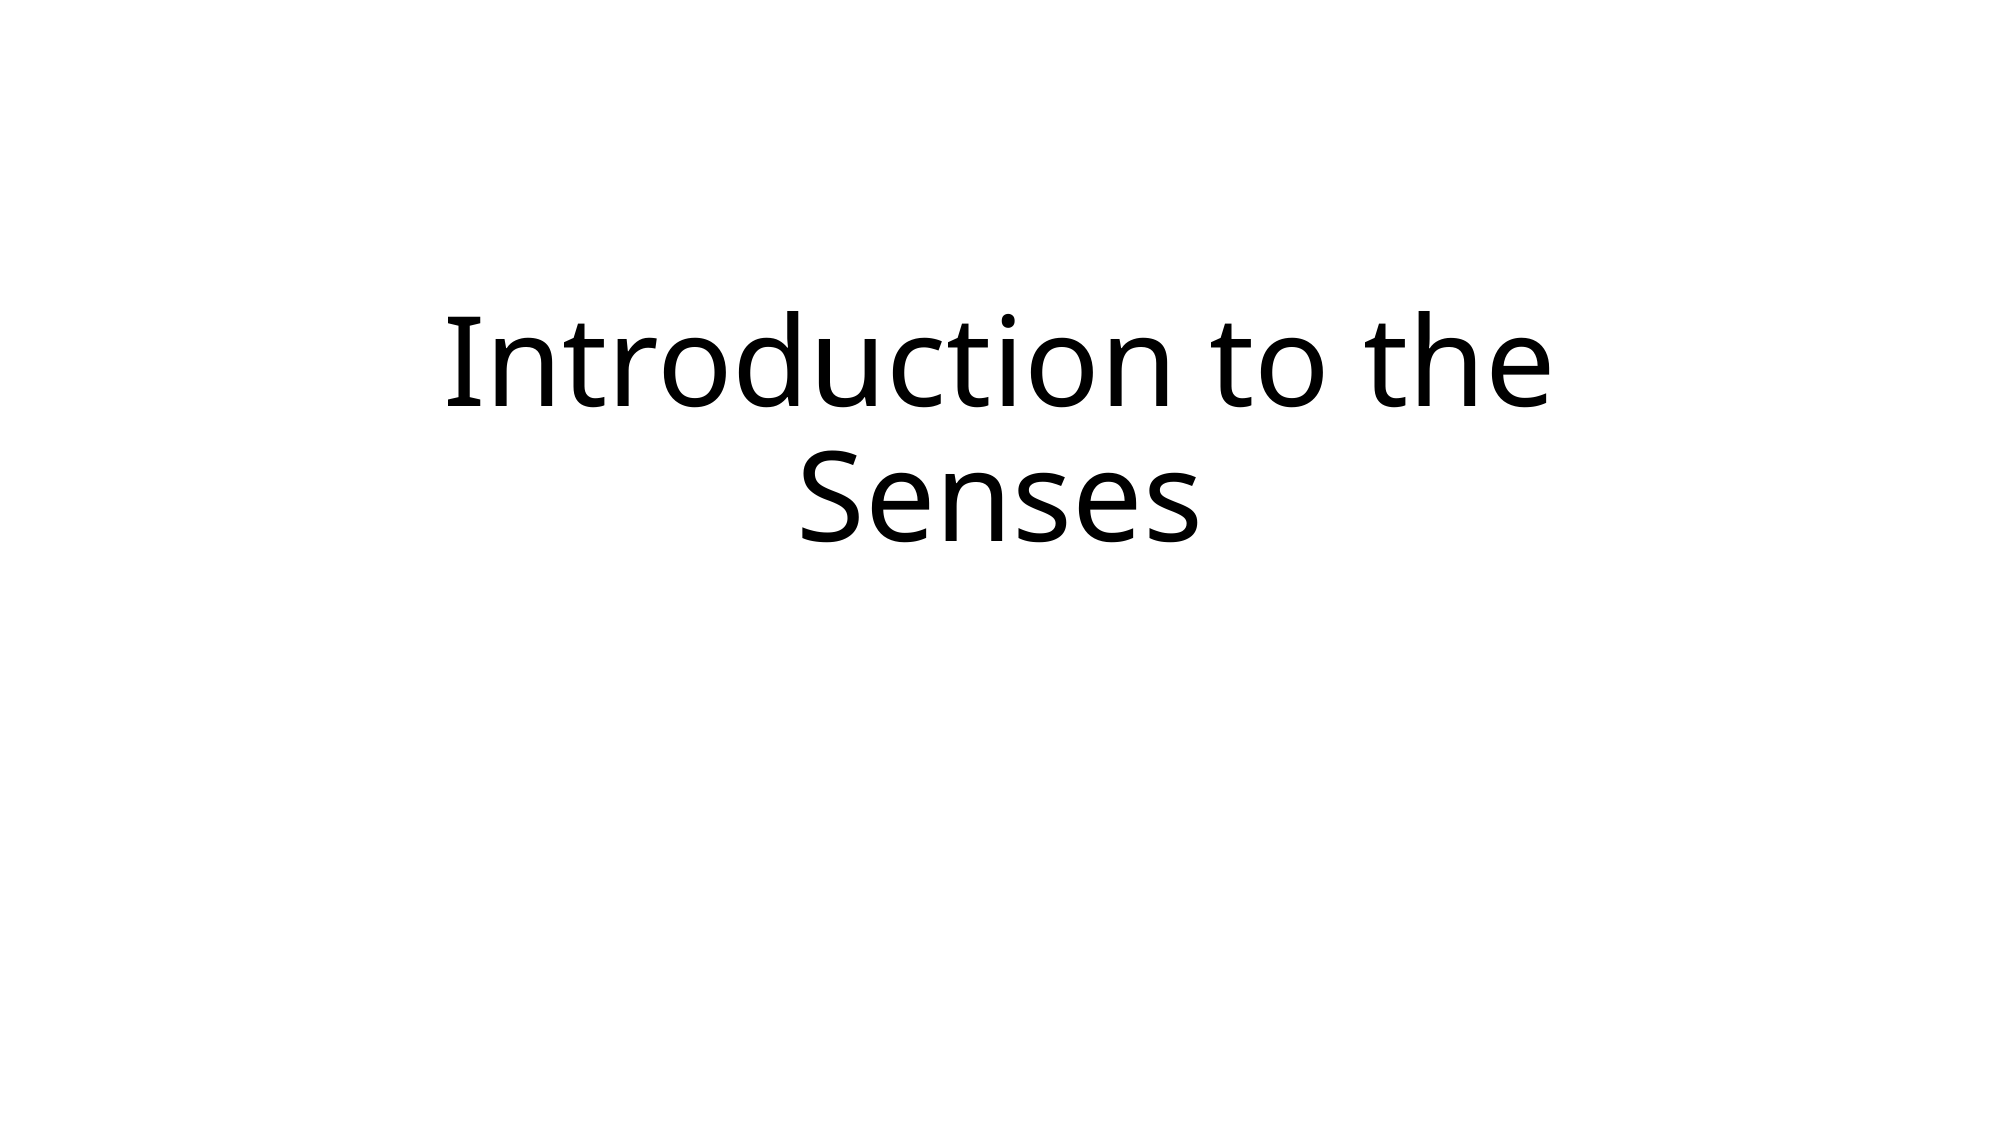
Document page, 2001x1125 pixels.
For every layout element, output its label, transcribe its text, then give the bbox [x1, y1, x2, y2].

title Introduction to the Senses [249, 184, 1750, 576]
